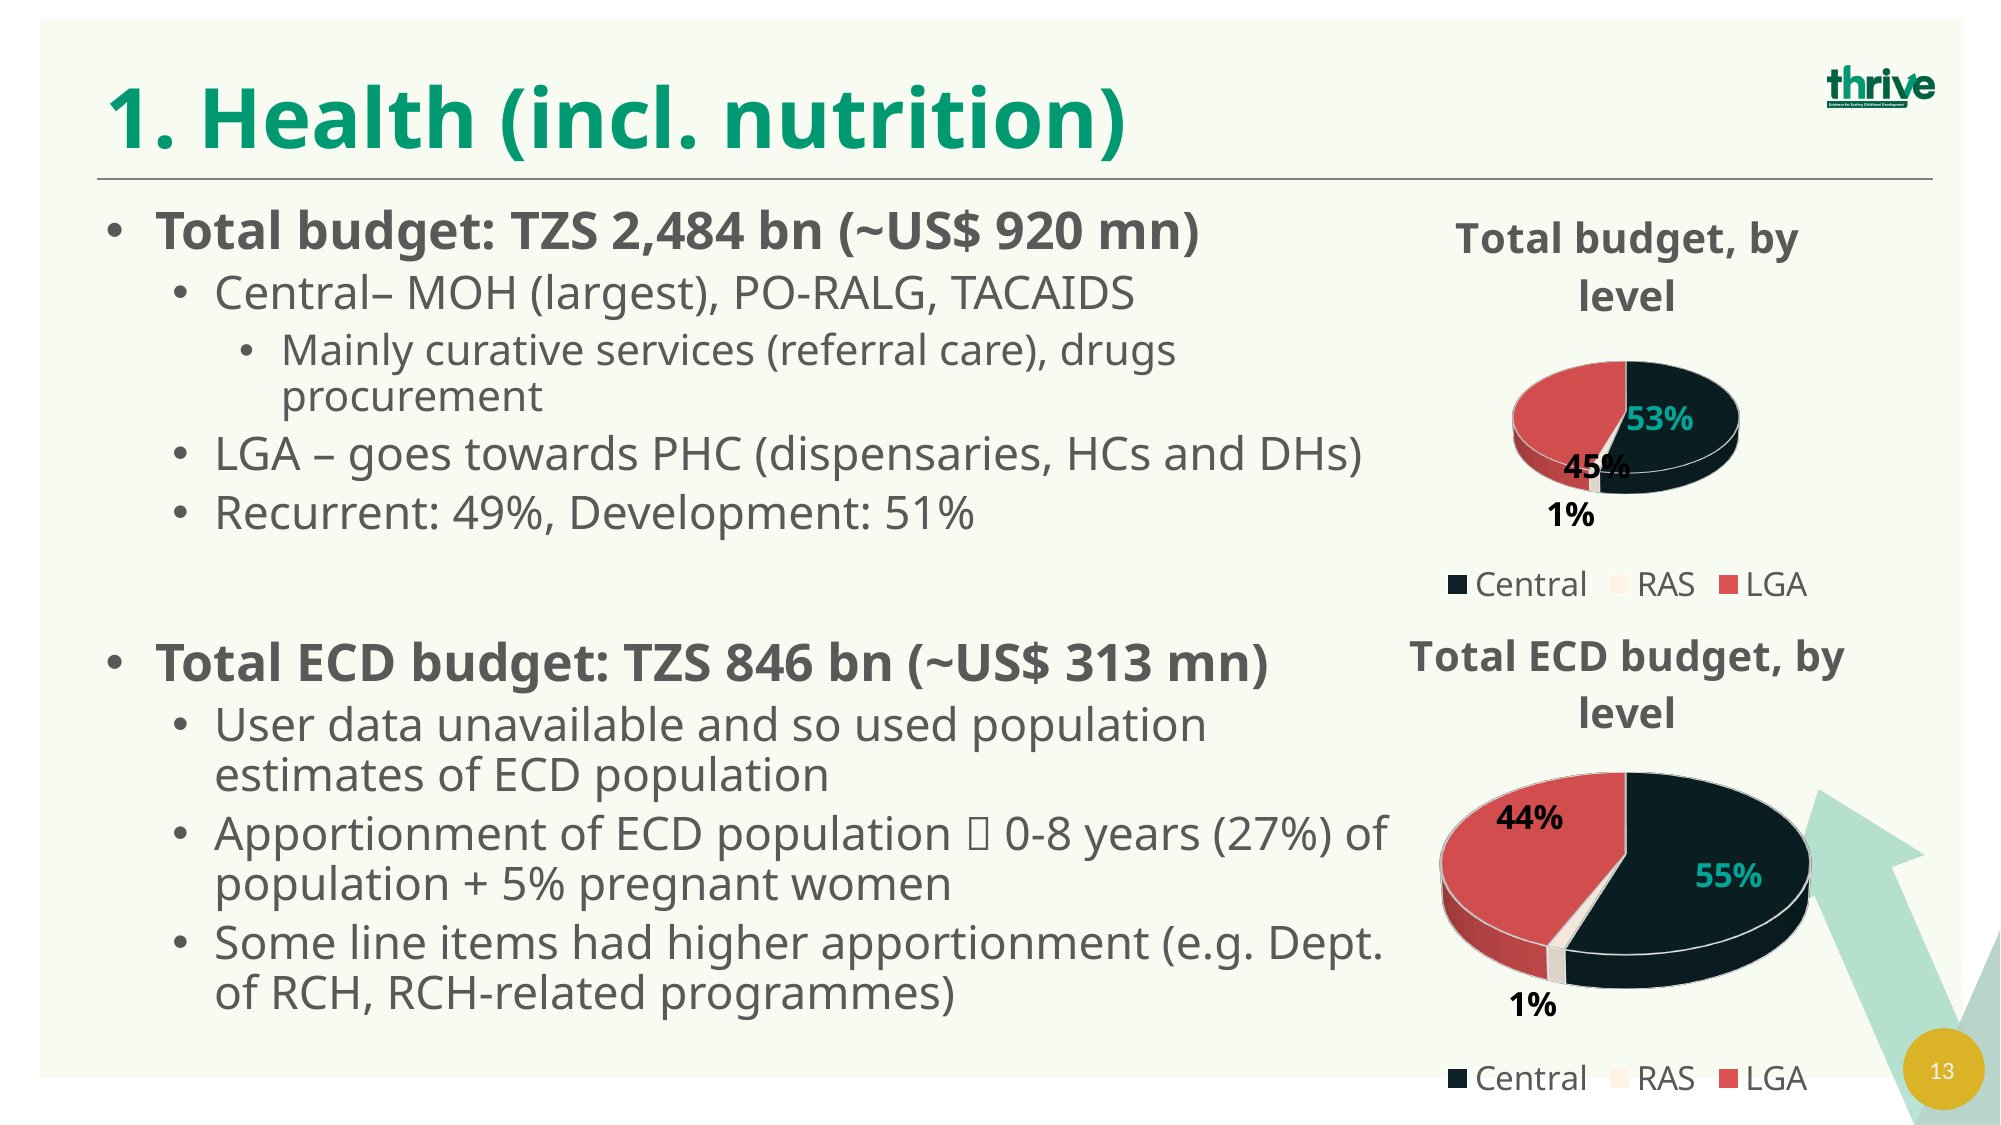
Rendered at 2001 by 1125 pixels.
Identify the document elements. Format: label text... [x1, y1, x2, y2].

chart [1345, 178, 1910, 1108]
list Total budget: TZS 2,484 bn (~US$ 920 mn) Central– MOH (largest), PO-RALG, TACAIDS Mainly curative services (referral care), drugs procurement LGA – goes towards PHC (dispensaries, HCs and DHs) Recurrent: 49%, Development: 51% Total ECD budget: TZS 846 bn (~US$ 313 mn) User data unavailable and so used population estimates of ECD population Apportionment of ECD population  0-8 years (27%) of population + 5% pregnant women Some line items had higher apportionment (e.g. Dept. of RCH, RCH-related programmes) [90, 197, 1345, 1075]
picture [40, 19, 2001, 1125]
list 1. Health (incl. nutrition) [90, 68, 1634, 179]
